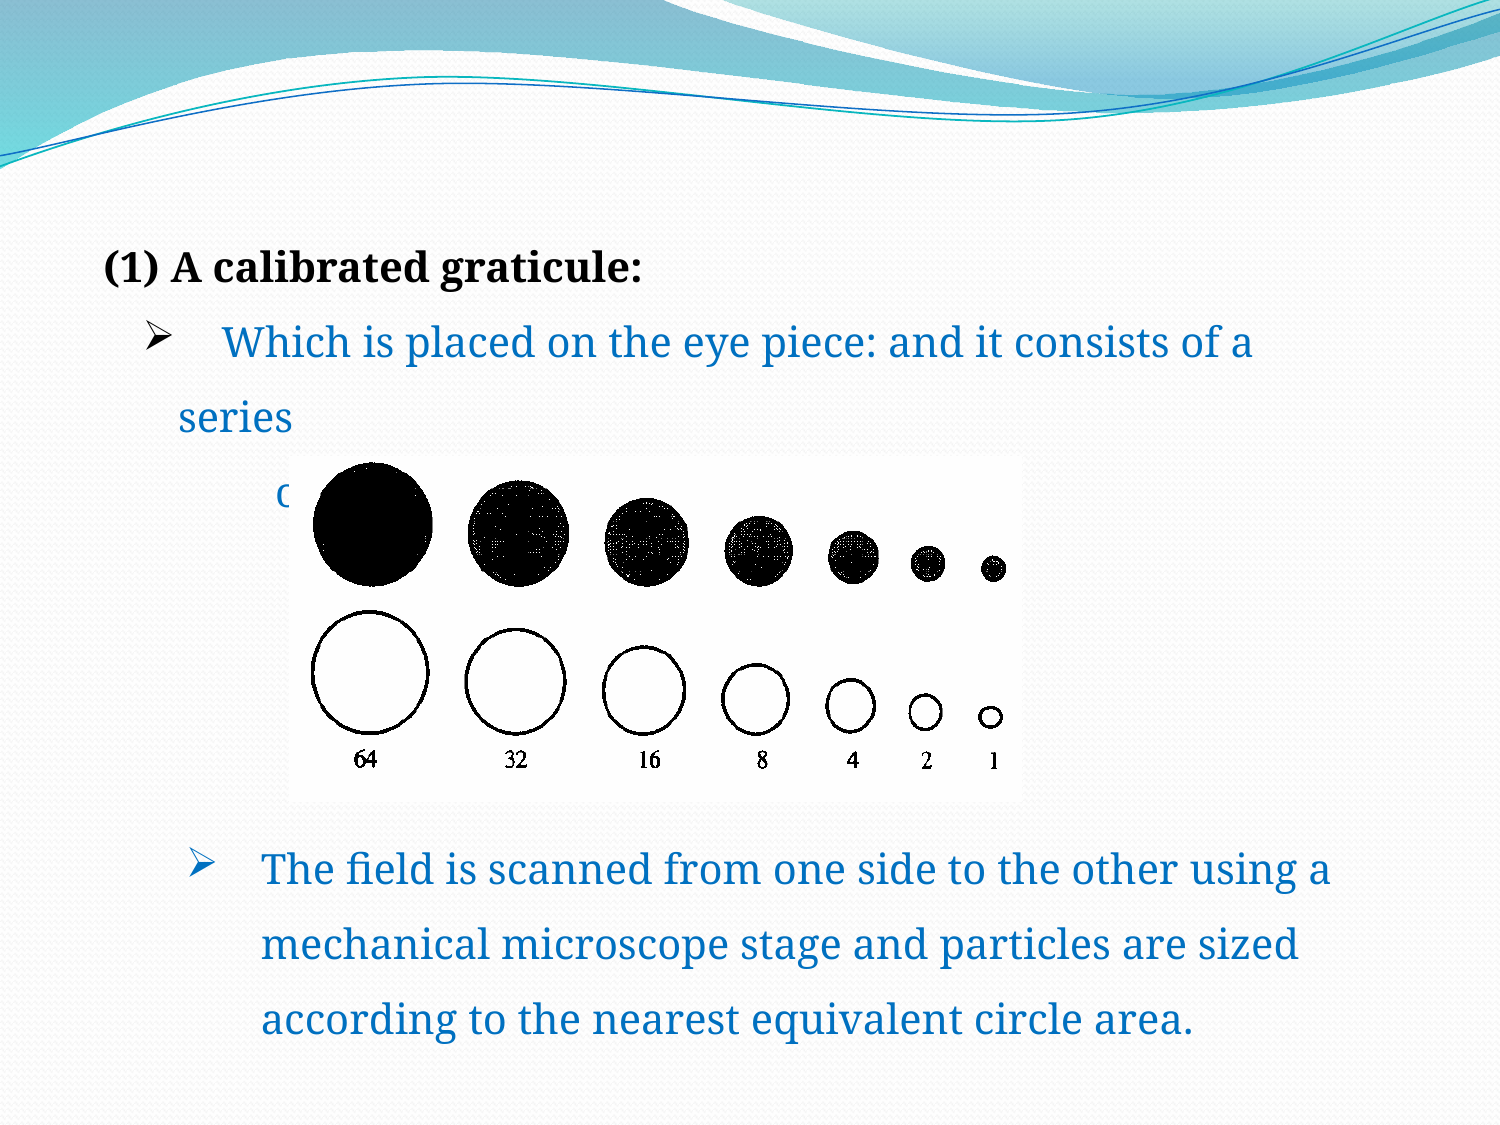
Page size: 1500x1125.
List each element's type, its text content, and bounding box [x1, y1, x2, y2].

text_box The field is scanned from one side to the other using a mechanical microscope stage and particles are sized according to the nearest equivalent circle area. [171, 810, 1412, 1125]
text_box (1) A calibrated graticule: Which is placed on the eye piece: and it consists of a series of graded black and open circles. [88, 208, 1353, 598]
picture [289, 455, 1022, 802]
